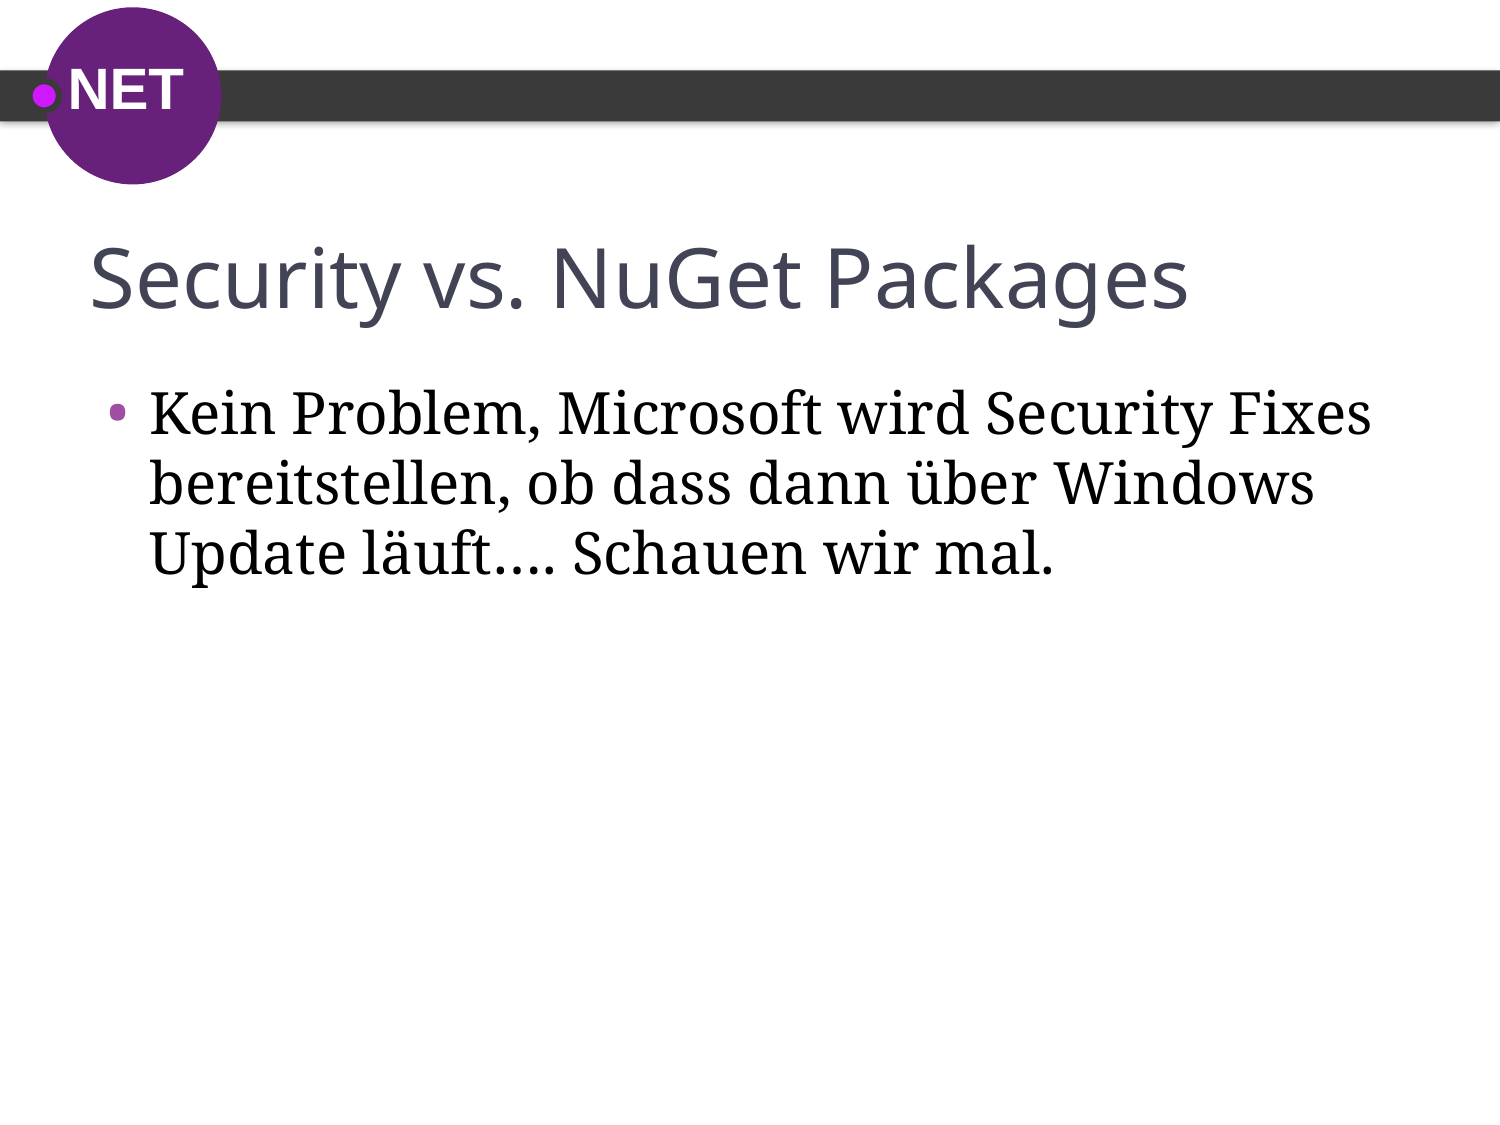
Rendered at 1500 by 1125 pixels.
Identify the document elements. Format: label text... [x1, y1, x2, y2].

title Security vs. NuGet Packages [75, 187, 1425, 363]
list Kein Problem, Microsoft wird Security Fixes bereitstellen, ob dass dann über Windows Update läuft…. Schauen wir mal. [75, 368, 1425, 1079]
